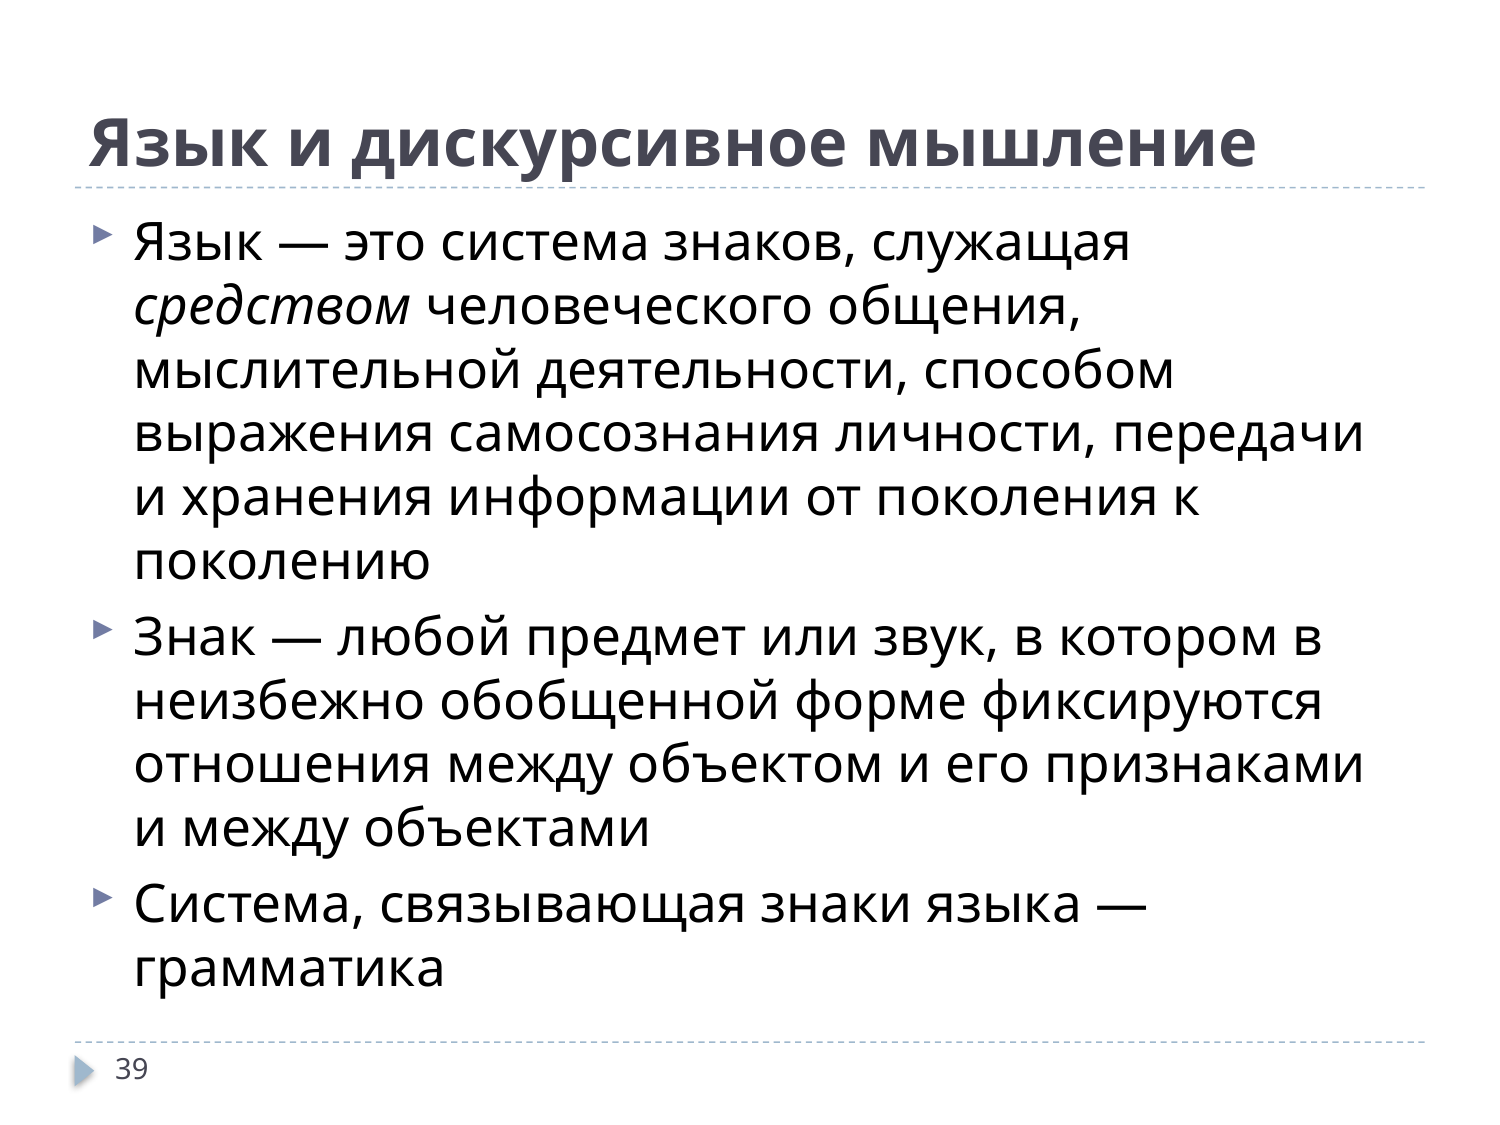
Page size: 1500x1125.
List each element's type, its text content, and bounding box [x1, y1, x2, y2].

list Язык — это система знаков, служащая средством человеческого общения, мыслительной деятельности, способом выражения самосознания личности, передачи и хранения информации от поколения к поколению Знак — любой предмет или звук, в котором в неизбежно обобщенной форме фиксируются отношения между объектом и его признаками и между объектами Система, связывающая знаки языка — грамматика [75, 200, 1425, 1010]
title Язык и дискурсивное мышление [75, 24, 1425, 188]
slide_number 39 [100, 1042, 426, 1103]
